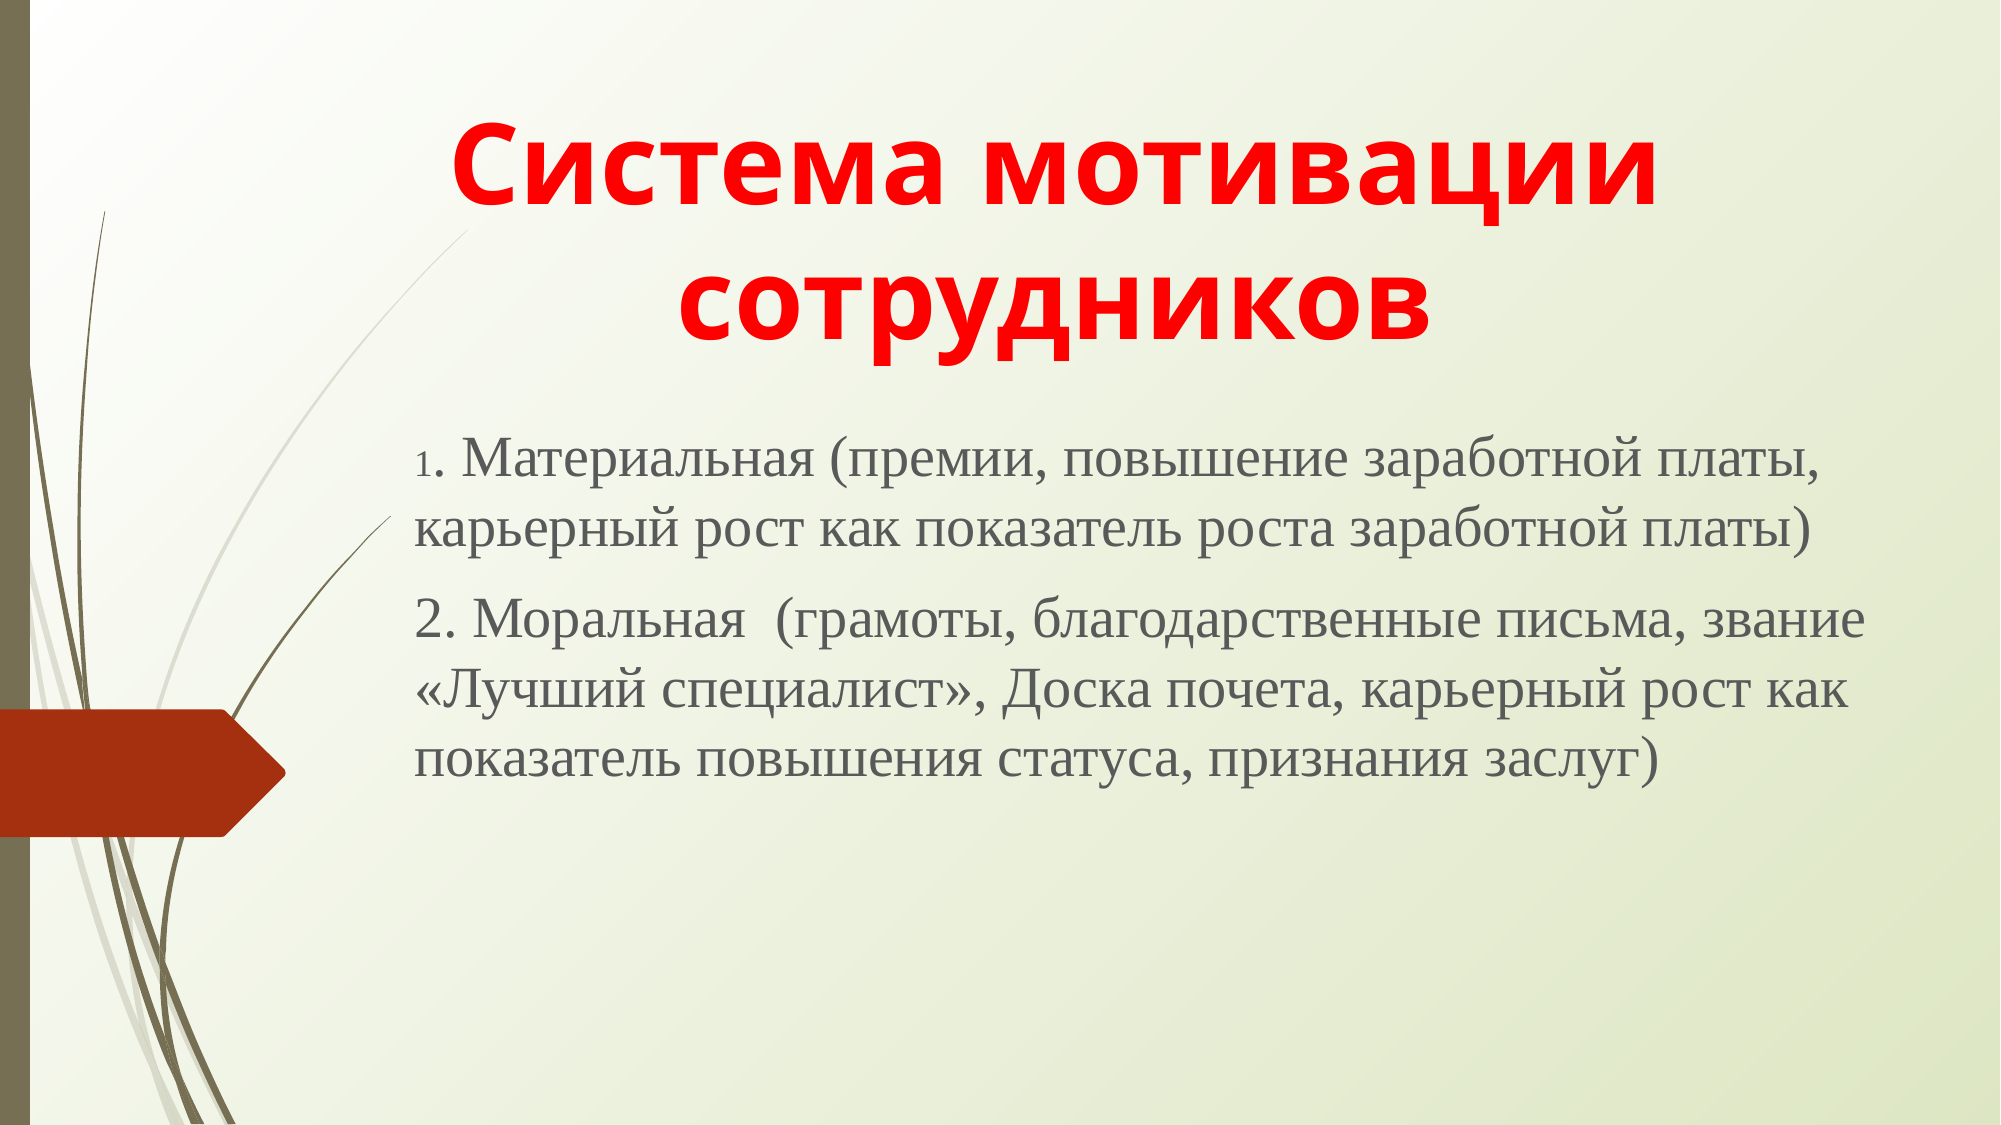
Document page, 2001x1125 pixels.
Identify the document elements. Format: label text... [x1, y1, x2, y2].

subtitle 1. Материальная (премии, повышение заработной платы, карьерный рост как показатель роста заработной платы) 2. Моральная (грамоты, благодарственные письма, звание «Лучший специалист», Доска почета, карьерный рост как показатель повышения статуса, признания заслуг) [399, 410, 1884, 1009]
title Система мотивации сотрудников [294, 23, 1817, 505]
